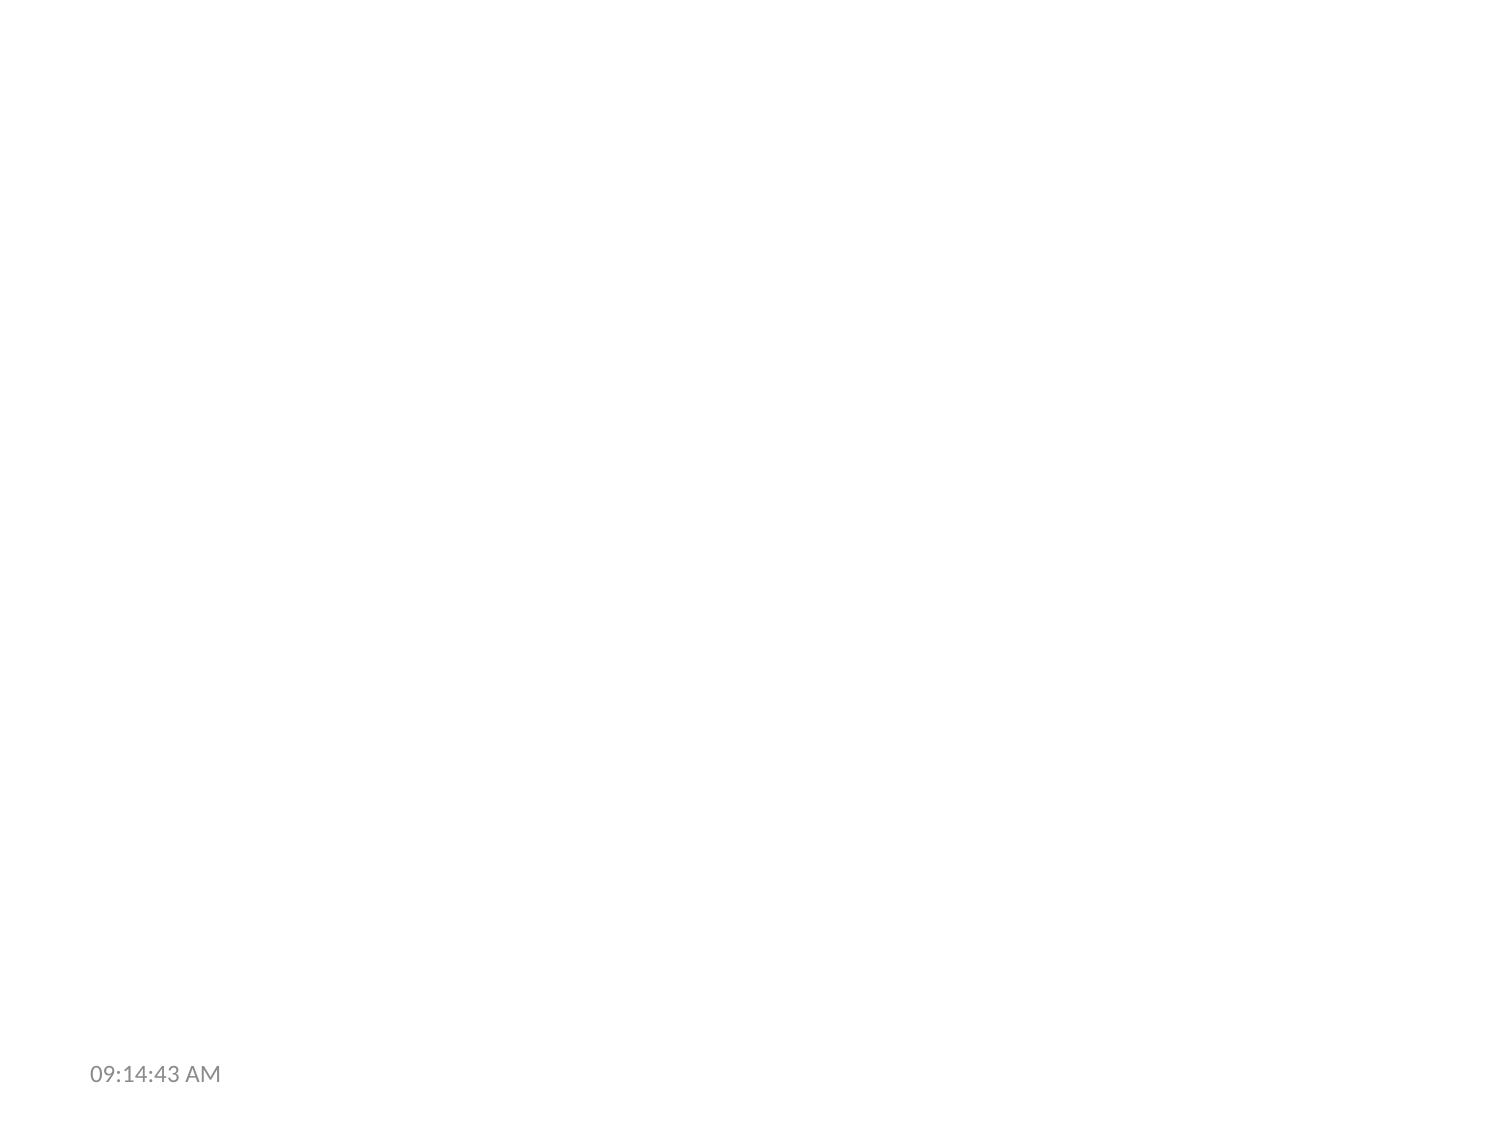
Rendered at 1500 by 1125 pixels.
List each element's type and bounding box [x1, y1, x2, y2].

slide_number [75, 1042, 425, 1103]
